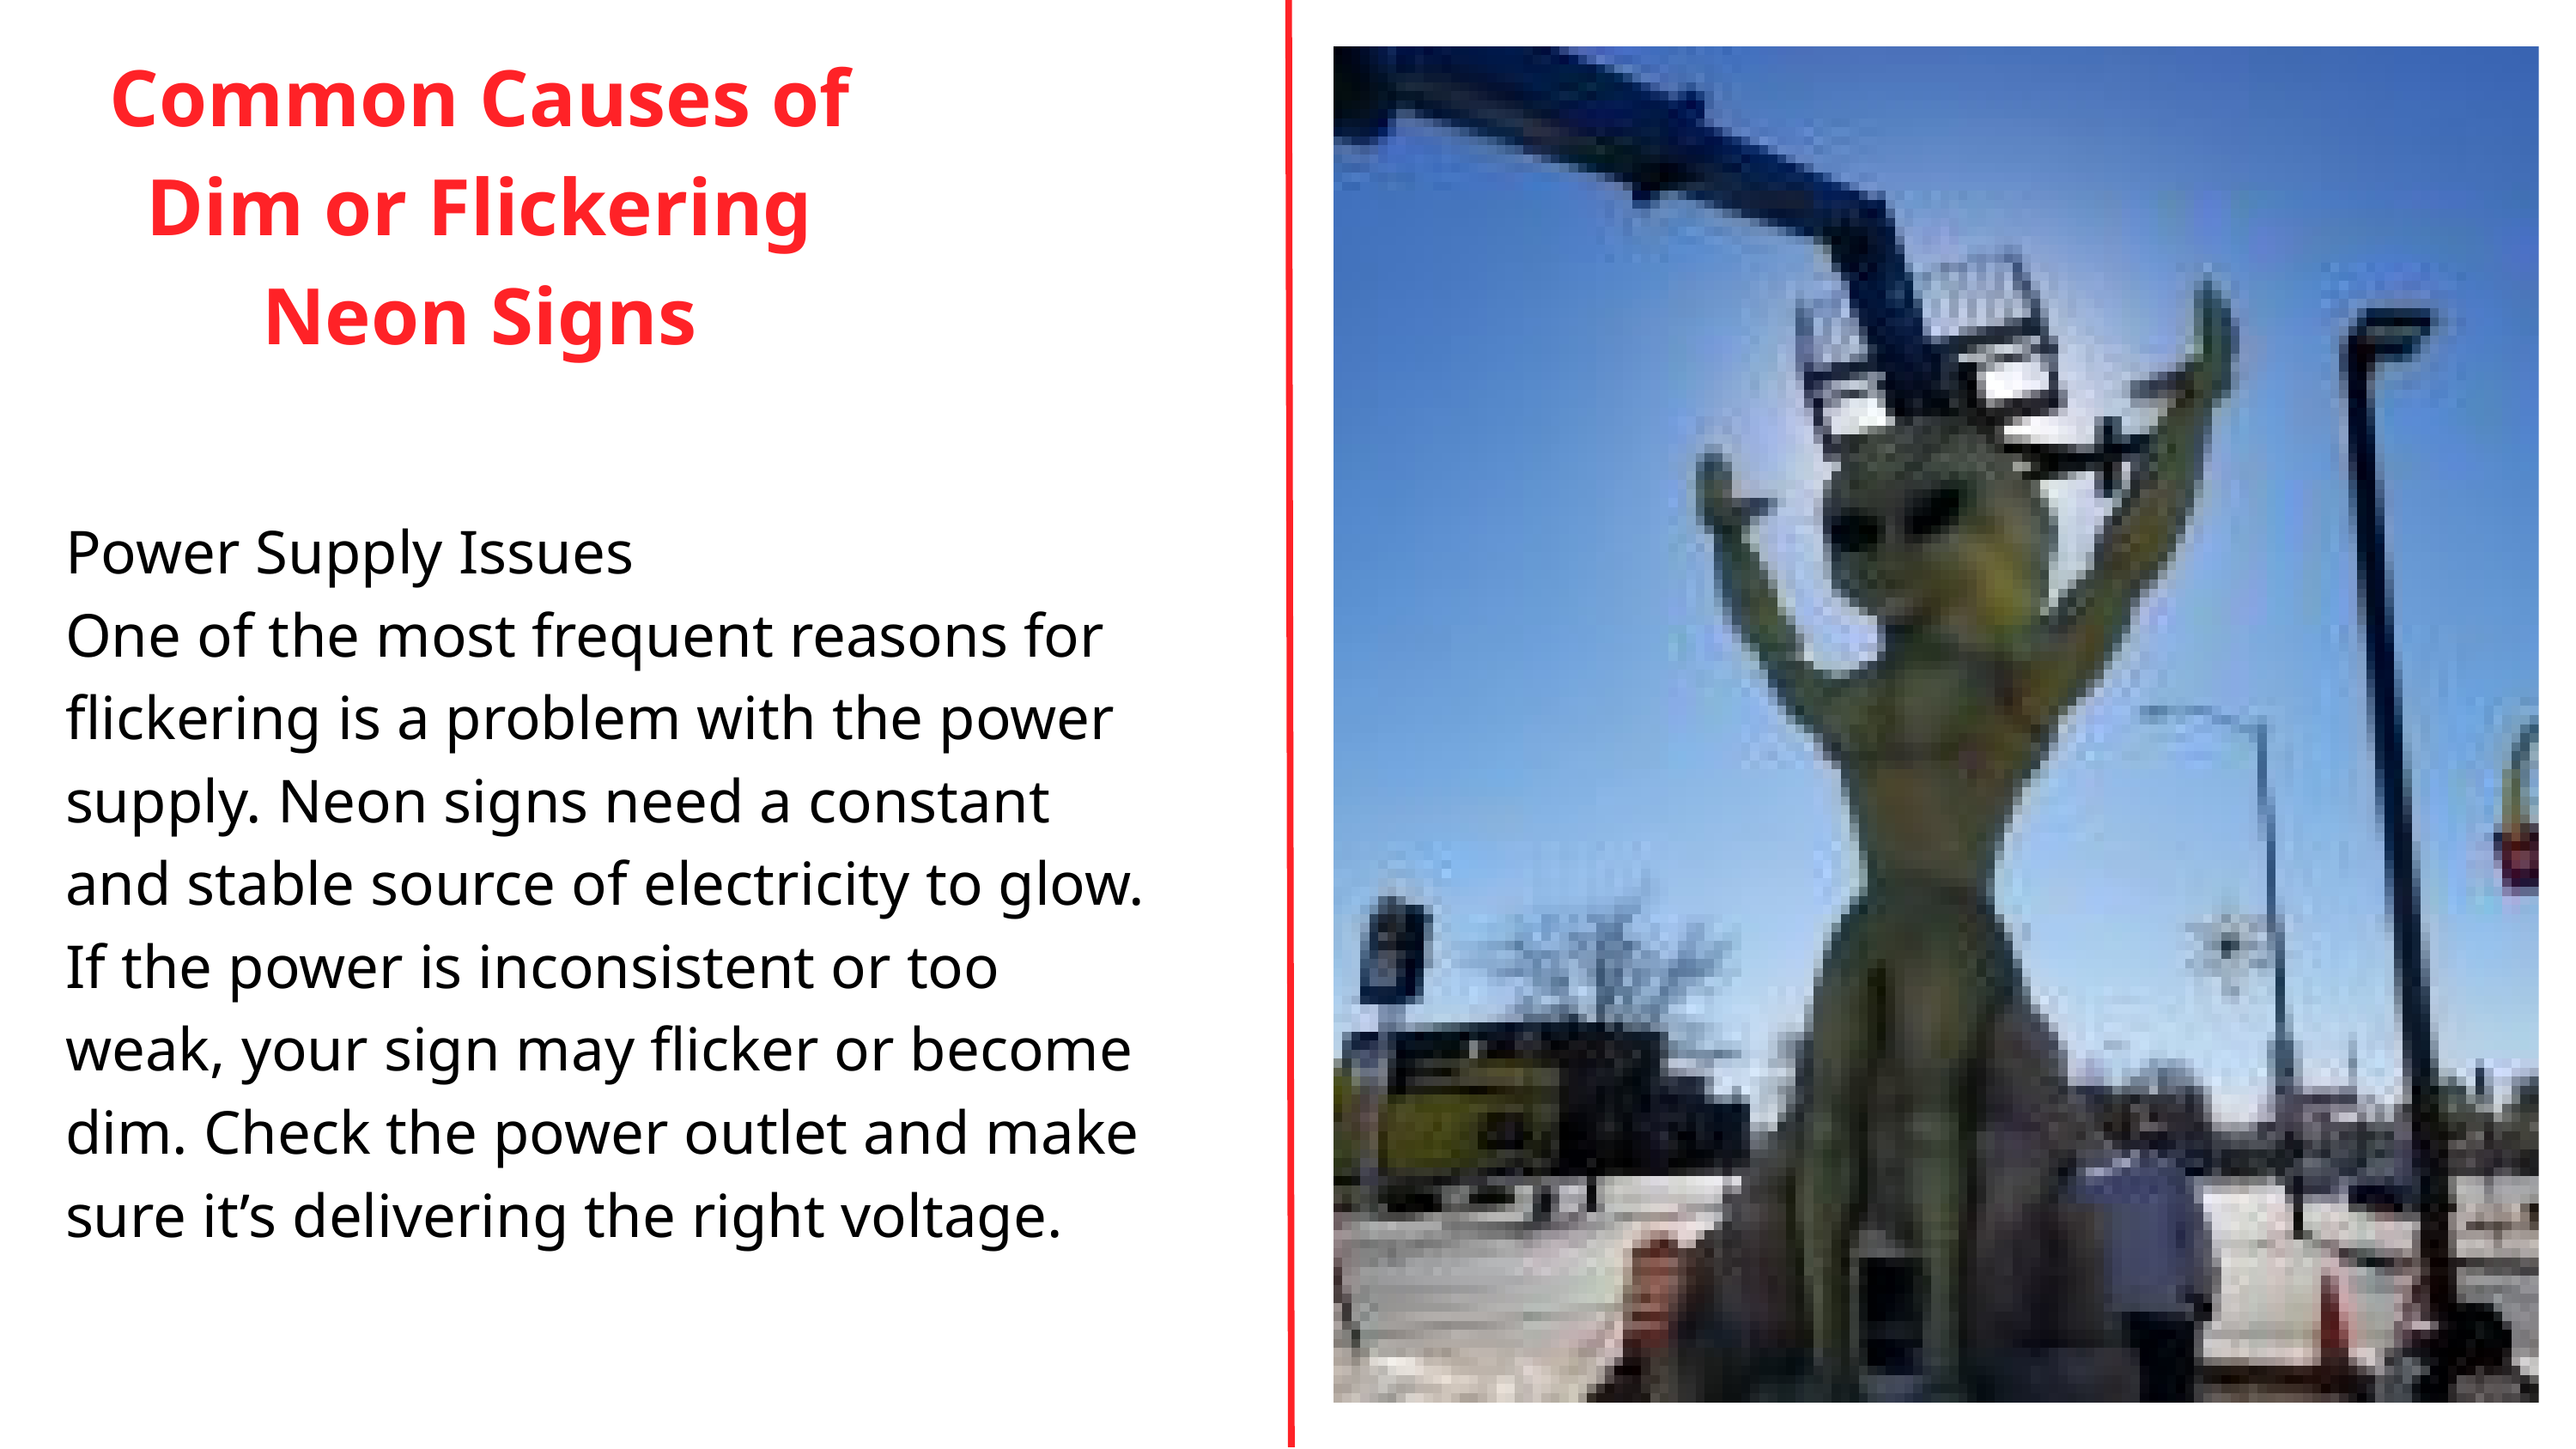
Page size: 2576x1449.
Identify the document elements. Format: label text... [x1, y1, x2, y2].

text_box Common Causes of Dim or Flickering Neon Signs [65, 33, 894, 470]
text_box Power Supply Issues One of the most frequent reasons for flickering is a problem with the power supply. Neon signs need a constant and stable source of electricity to glow. If the power is inconsistent or too weak, your sign may flicker or become dim. Check the power outlet and make sure it’s delivering the right voltage. [64, 502, 1155, 1332]
text_box [1334, 46, 2539, 1403]
